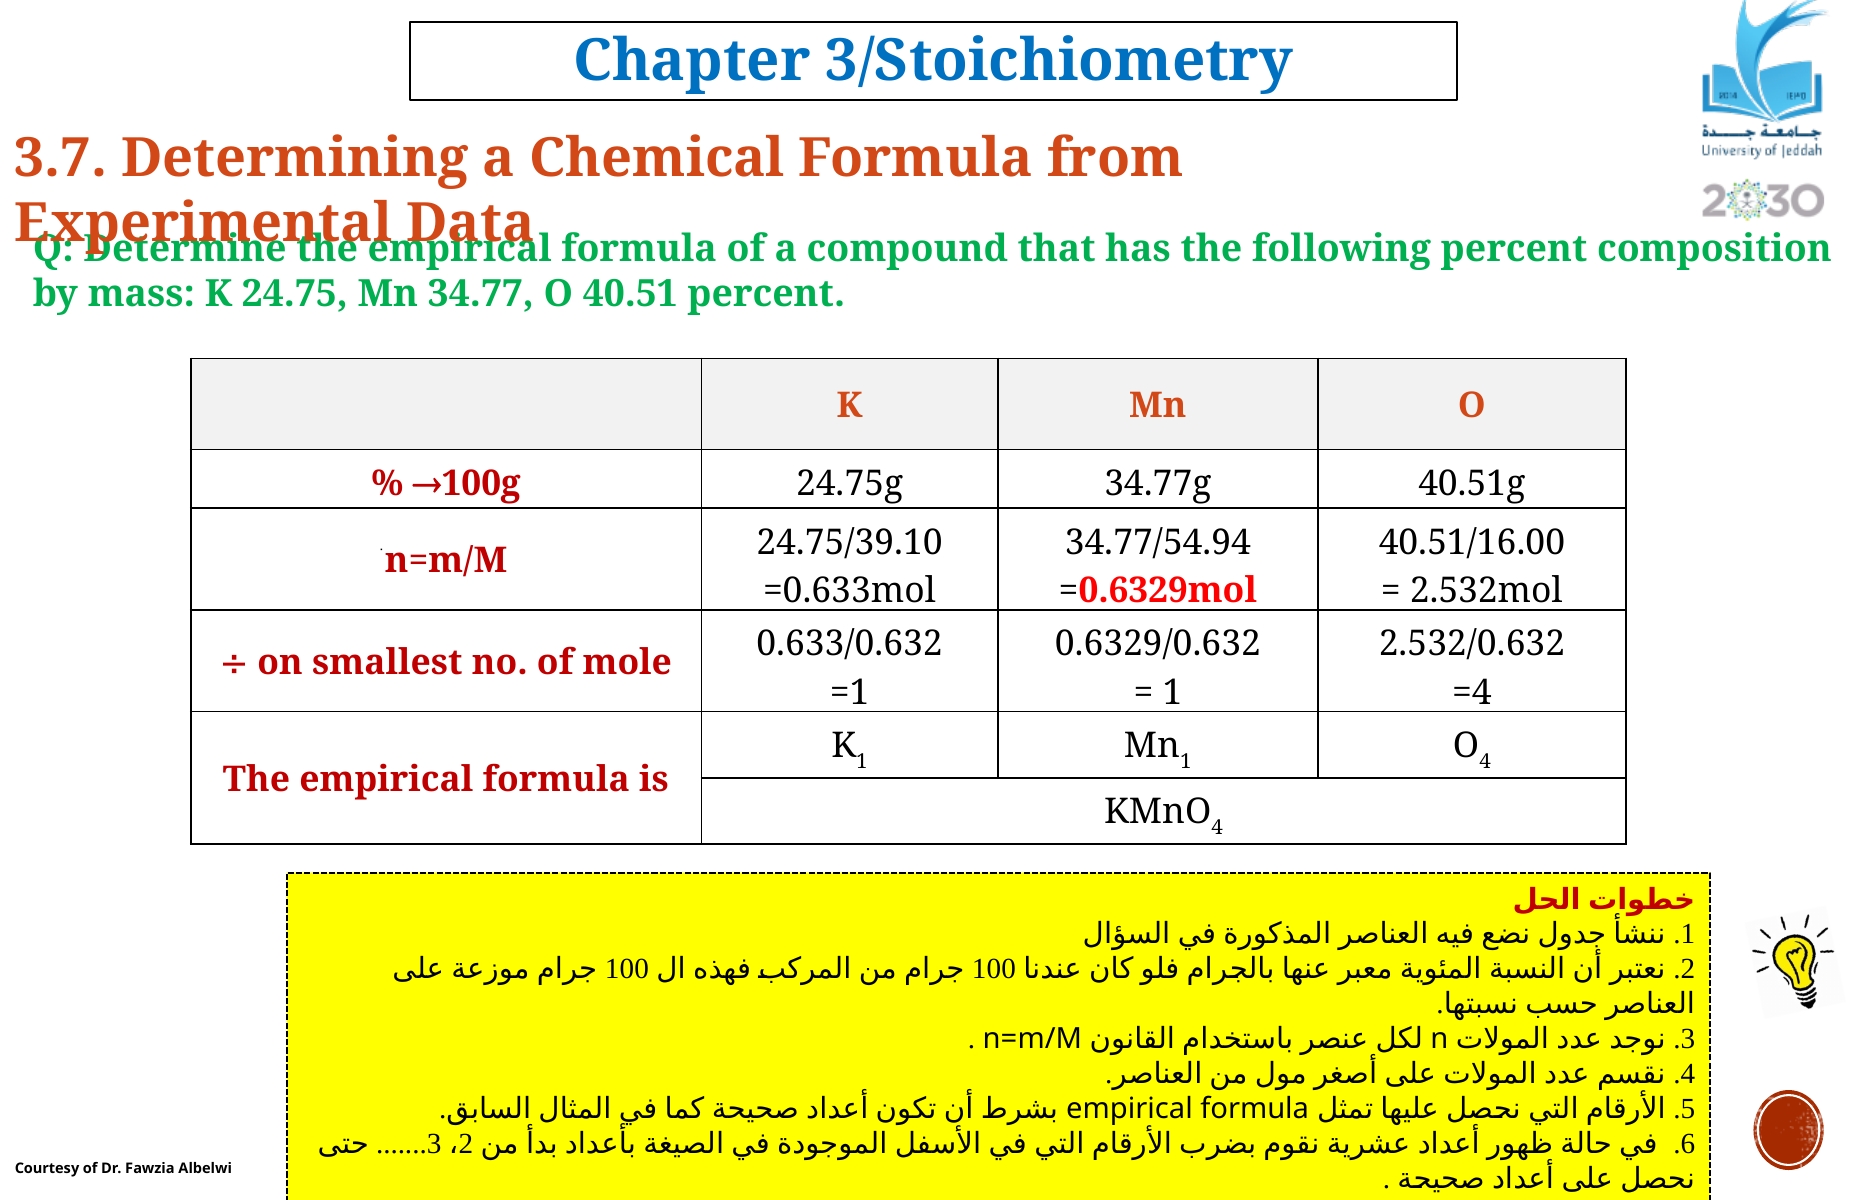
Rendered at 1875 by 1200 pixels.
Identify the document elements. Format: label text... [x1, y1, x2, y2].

table_cell 0.6329/0.632 = 1 [999, 611, 1317, 711]
table_cell KMnO4 [702, 779, 1625, 843]
table_cell 34.77g [999, 450, 1317, 507]
table_header O [1319, 359, 1625, 449]
table_cell n=m/M [192, 509, 701, 609]
text_box خطوات الحل ننشأ جدول نضع فيه العناصر المذكورة في السؤال نعتبر أن النسبة المئوية معبر عنها بالجرام فلو كان عندنا 100 جرام من المركب فهذه ال 100 جرام موزعة على العناصر حسب نسبتها. نوجد عدد المولات n لكل عنصر باستخدام القانون n=m/M . نقسم عدد المولات على أصغر مول من العناصر. الأرقام التي نحصل عليها تمثل empirical formula بشرط أن تكون أعداد صحيحة كما في المثال السابق. في حالة ظهور أعداد عشرية نقوم بضرب الأرقام التي في الأسفل الموجودة في الصيغة بأعداد بدأ من 2، 3....... حتى نحصل على أعداد صحيحة . [286, 872, 1710, 1200]
table_cell 24.75g [702, 450, 997, 507]
table_header K [702, 359, 997, 449]
text_box 3.7. Determining a Chemical Formula from Experimental Data [0, 113, 1536, 260]
picture [1681, 0, 1846, 227]
picture [1745, 906, 1845, 1018]
table_header [192, 359, 701, 449]
text_box Chapter 3/Stoichiometry [409, 21, 1458, 101]
text_box Q: Determine the empirical formula of a compound that has the following percent composition by mass: K 24.75, Mn 34.77, O 40.51 percent. [18, 216, 1875, 322]
table_cell 40.51g [1319, 450, 1625, 507]
table_cell 24.75/39.10 =0.633mol [702, 509, 997, 609]
table_cell 2.532/0.632 =4 [1319, 611, 1625, 711]
table_cell % 100g [192, 450, 701, 507]
table_cell Mn1 [999, 712, 1317, 777]
table_header Mn [999, 359, 1317, 449]
table_cell The empirical formula is [192, 712, 701, 843]
table_cell 34.77/54.94 =0.6329mol [999, 509, 1317, 609]
table_cell K1 [702, 712, 997, 777]
table_cell  on smallest no. of mole [192, 611, 701, 711]
table_cell O4 [1319, 712, 1625, 777]
text_box Courtesy of Dr. Fawzia Albelwi [0, 1151, 655, 1185]
table_cell 40.51/16.00 = 2.532mol [1319, 509, 1625, 609]
table_cell 0.633/0.632 =1 [702, 611, 997, 711]
